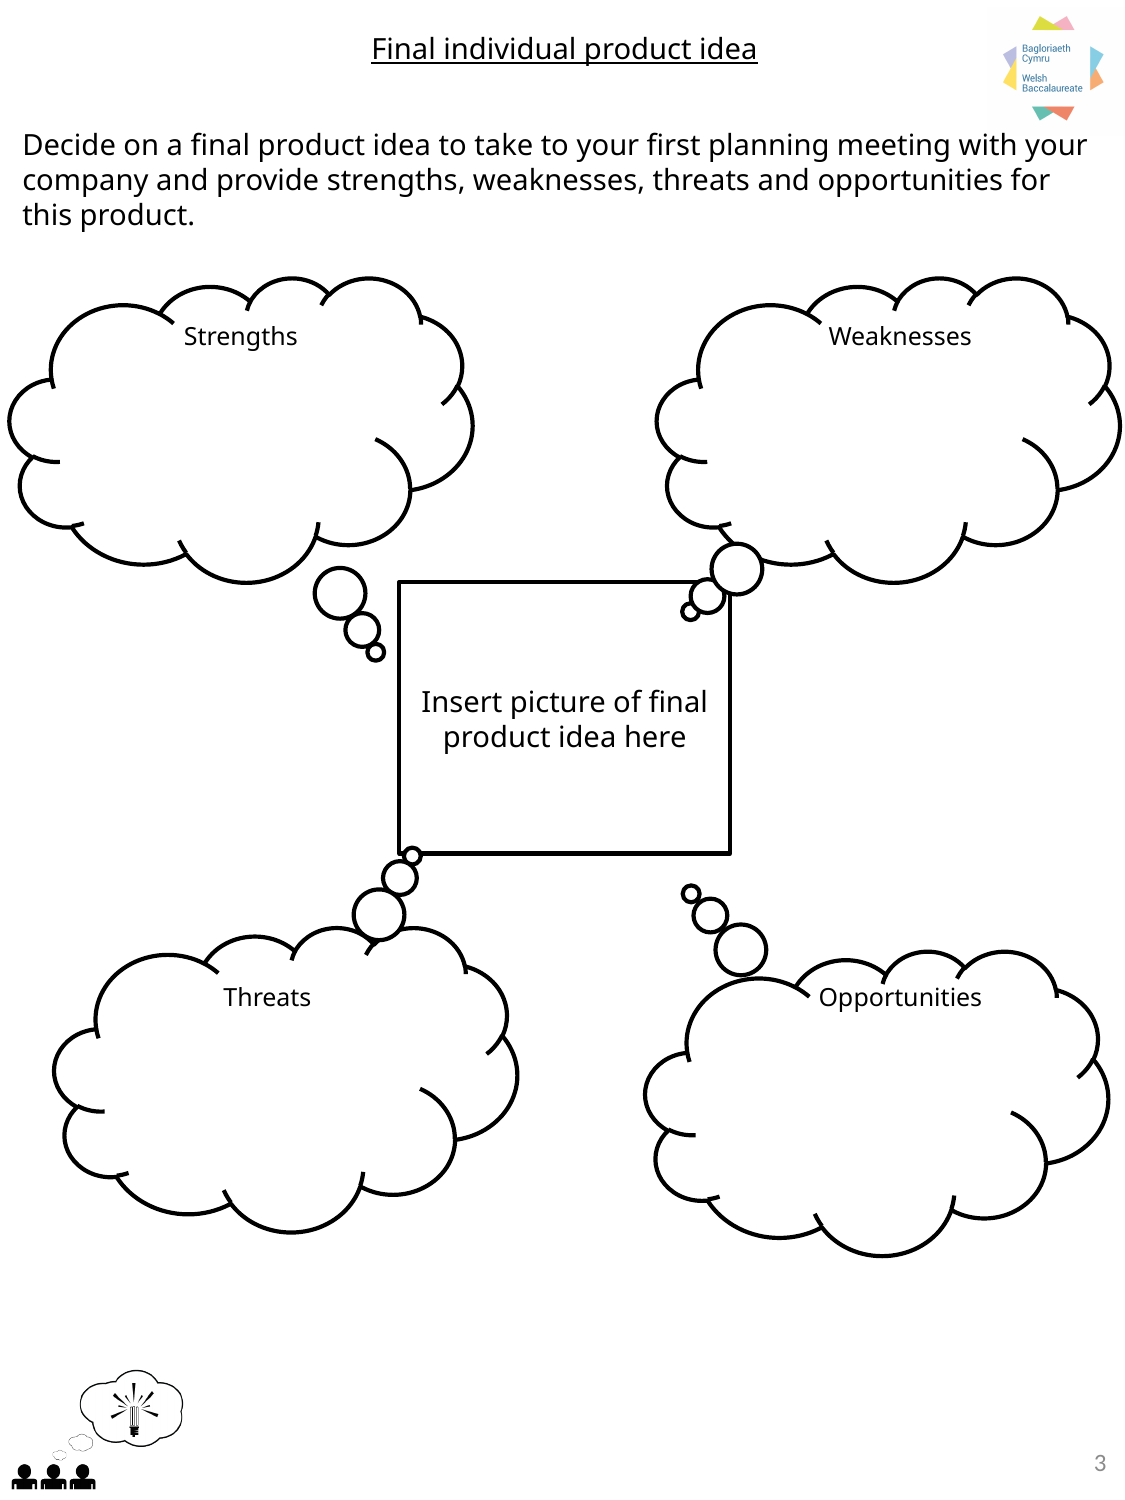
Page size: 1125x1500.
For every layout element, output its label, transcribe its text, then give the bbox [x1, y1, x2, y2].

picture [9, 1365, 196, 1491]
text_box Weaknesses [813, 312, 987, 358]
text_box Insert picture of final product idea here [397, 580, 732, 856]
text_box Strengths [169, 312, 313, 358]
text_box [642, 883, 1111, 1259]
text_box Opportunities [803, 974, 998, 1020]
text_box [654, 276, 1123, 623]
text_box Decide on a final product idea to take to your first planning meeting with your company and provide strengths, weaknesses, threats and opportunities for this product. [7, 118, 1123, 239]
slide_number 3 [859, 1421, 1122, 1500]
text_box Threats [208, 974, 327, 1020]
text_box Final individual product idea [9, 23, 982, 118]
text_box [7, 276, 475, 585]
text_box [312, 565, 387, 663]
picture [987, 7, 1125, 136]
text_box [51, 845, 520, 1235]
